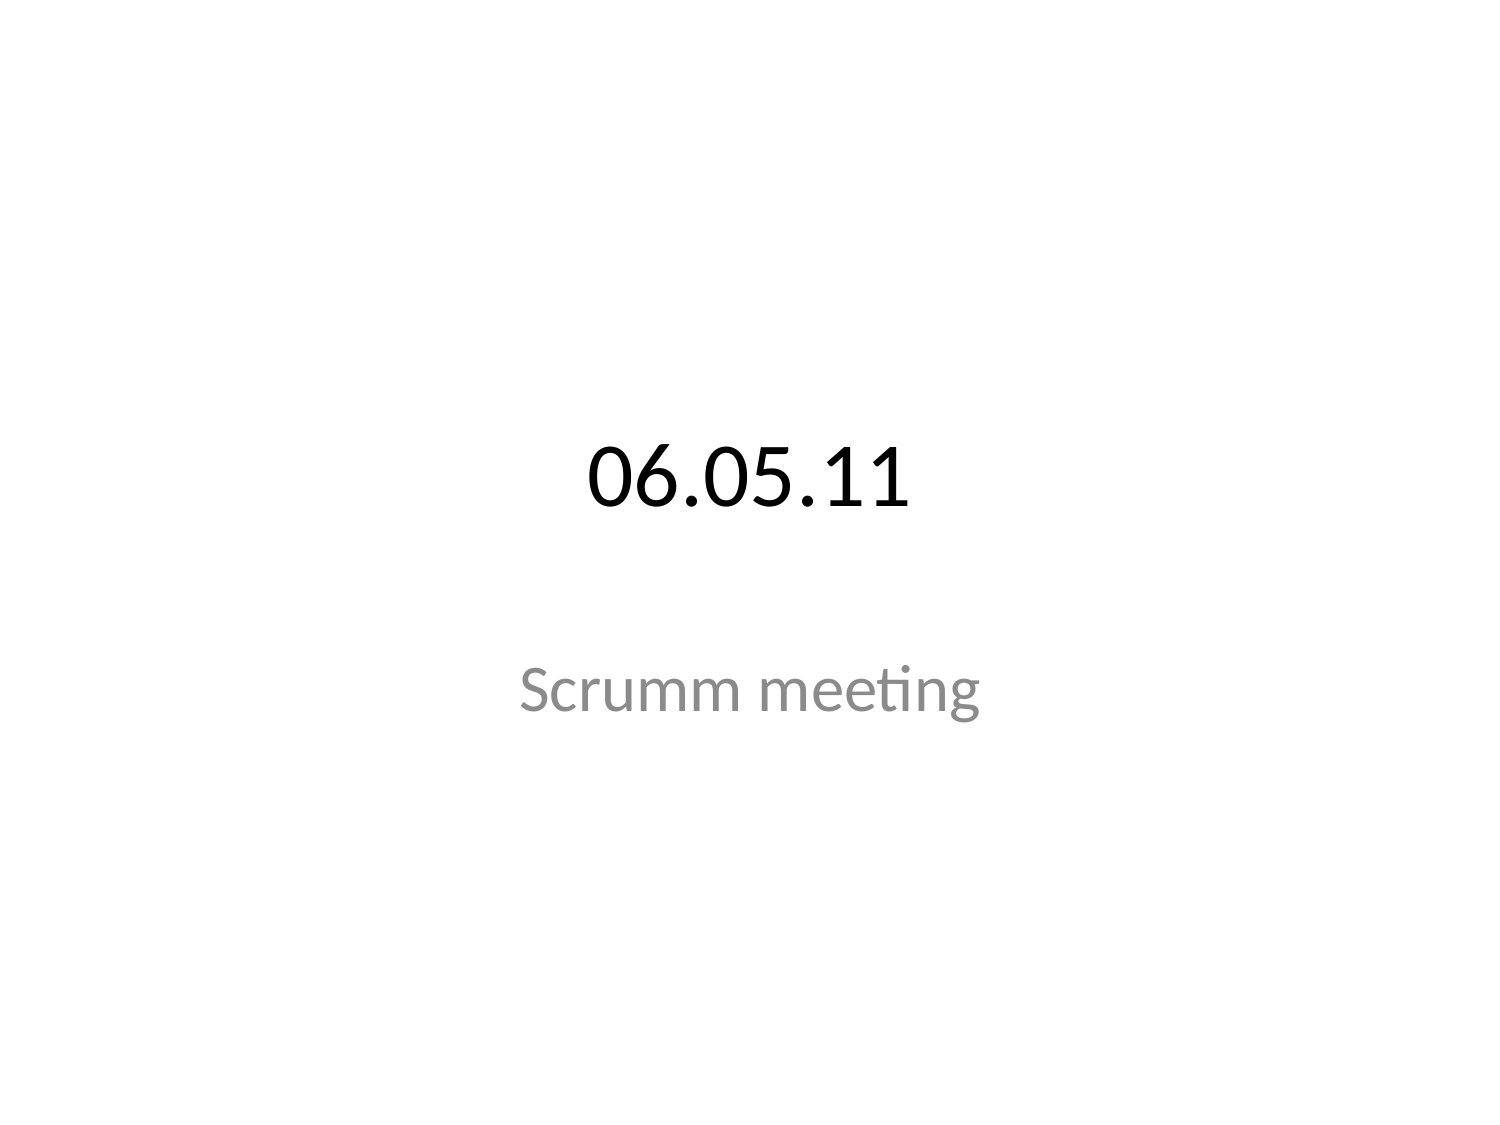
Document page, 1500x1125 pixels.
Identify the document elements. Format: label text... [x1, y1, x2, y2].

title 06.05.11 [112, 349, 1388, 591]
subtitle Scrumm meeting [225, 637, 1275, 925]
